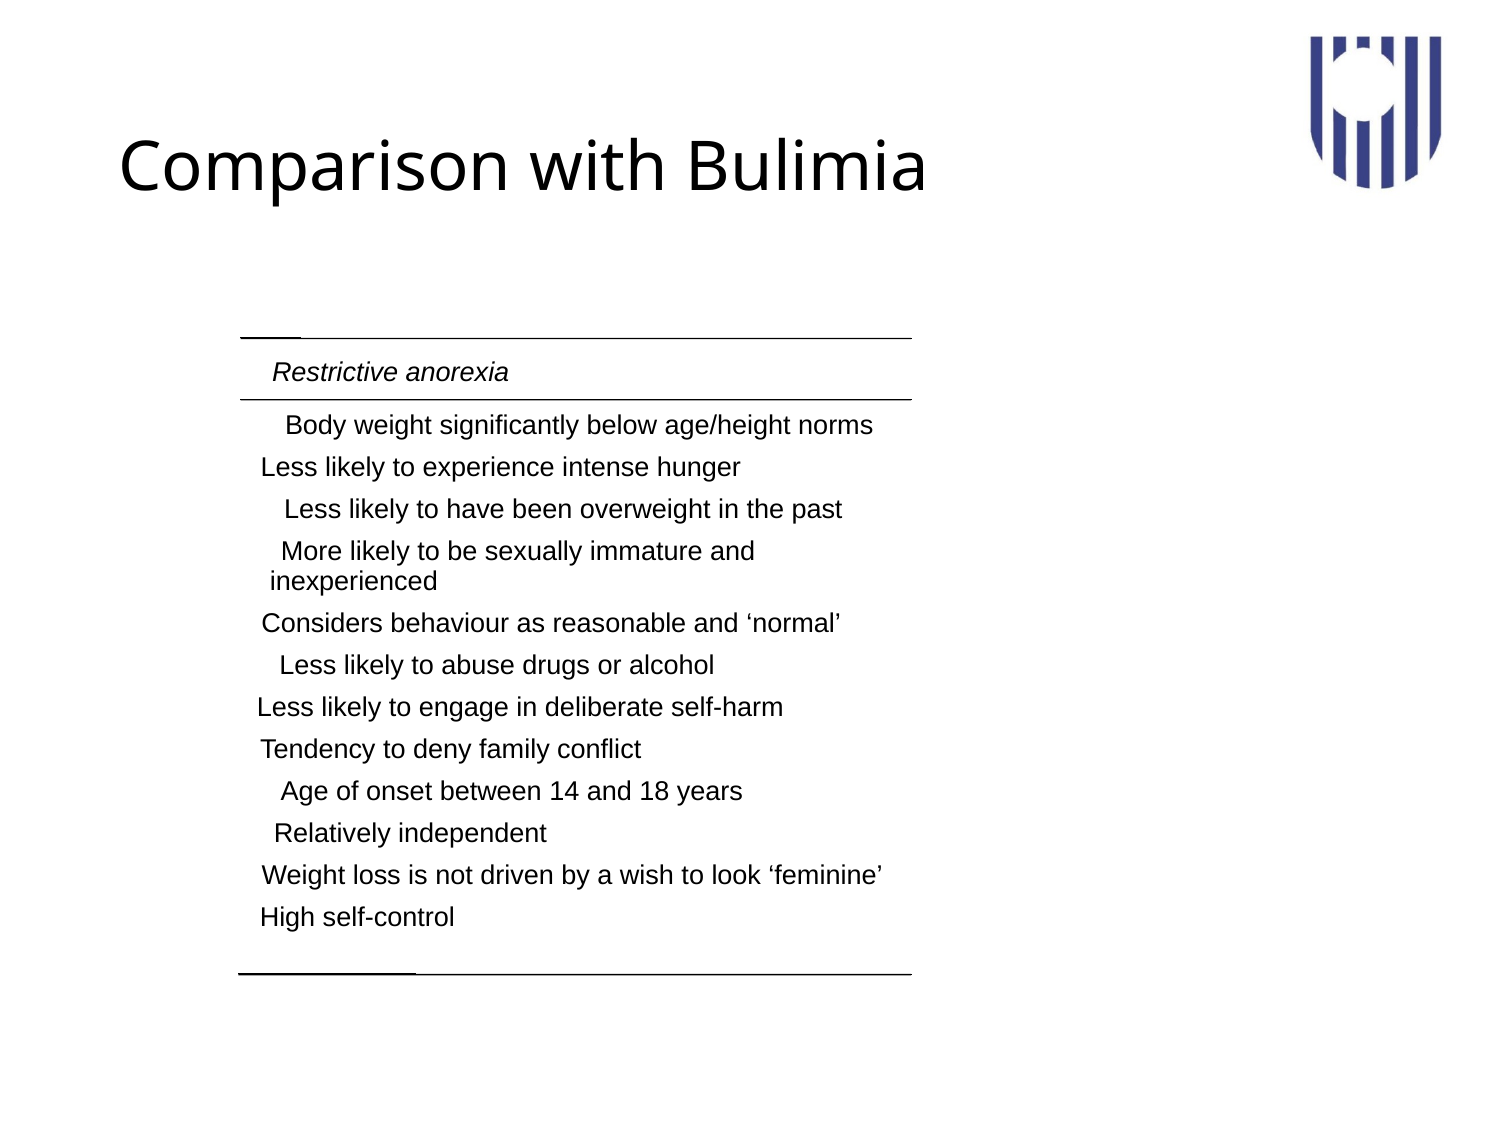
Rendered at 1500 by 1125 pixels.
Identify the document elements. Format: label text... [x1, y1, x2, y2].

title Comparison with Bulimia [103, 59, 1397, 278]
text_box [218, 337, 1500, 1025]
picture [1257, 0, 1496, 237]
